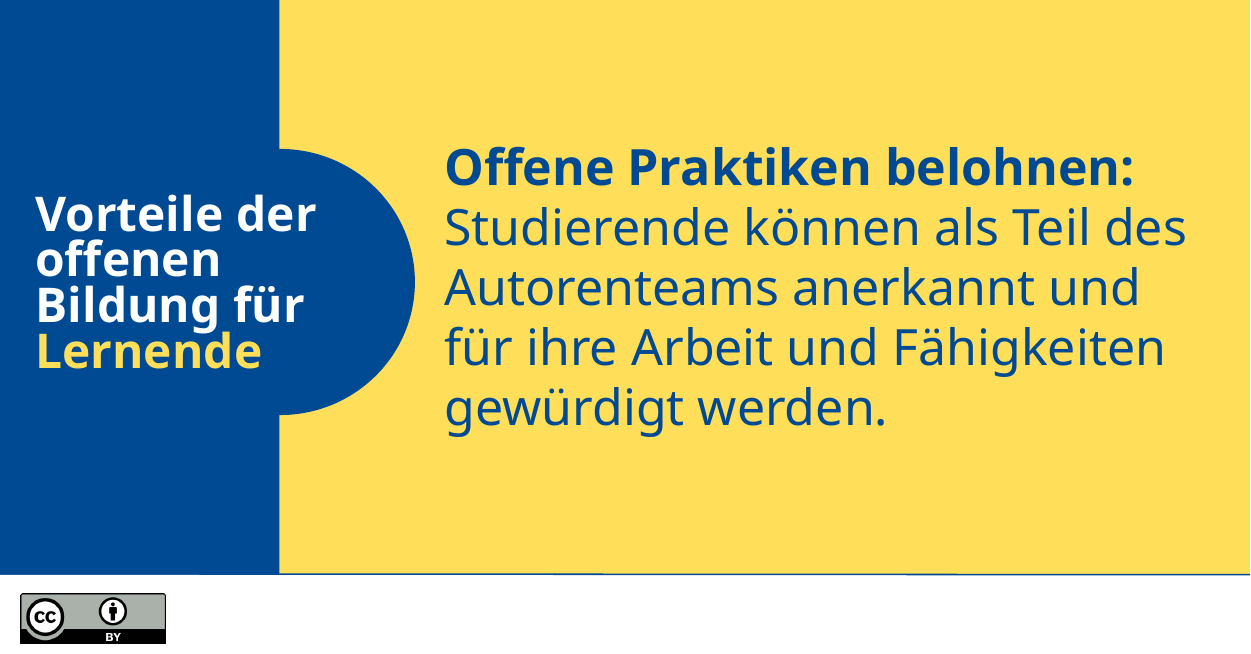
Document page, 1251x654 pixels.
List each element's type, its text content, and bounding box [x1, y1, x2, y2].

picture [20, 592, 166, 645]
text_box [0, 582, 1250, 654]
text_box [195, 148, 415, 389]
text_box [0, 0, 280, 573]
text_box [206, 393, 355, 416]
text_box Vorteile der offenen Bildung für Lernende [20, 179, 361, 393]
text_box Offene Praktiken belohnen: Studierende können als Teil des Autorenteams anerkannt und für ihre Arbeit und Fähigkeiten gewürdigt werden. [429, 120, 1214, 451]
